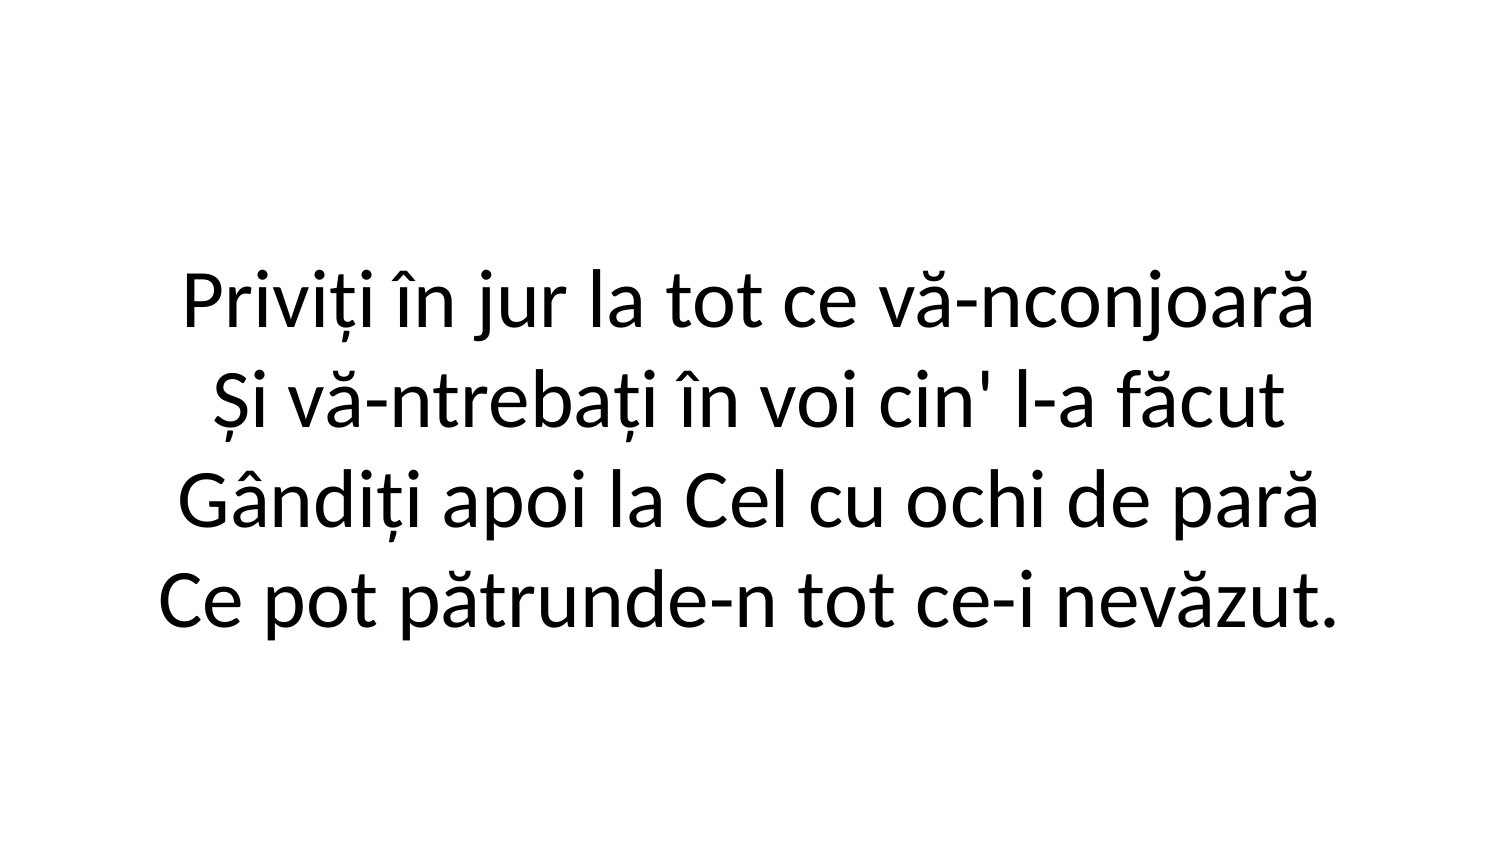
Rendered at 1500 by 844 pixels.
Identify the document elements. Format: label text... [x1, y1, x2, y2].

text_box Priviți în jur la tot ce vă-nconjoară Și vă-ntrebați în voi cin' l-a făcut Gândiți apoi la Cel cu ochi de pară Ce pot pătrunde-n tot ce-i nevăzut. [143, 192, 1357, 652]
